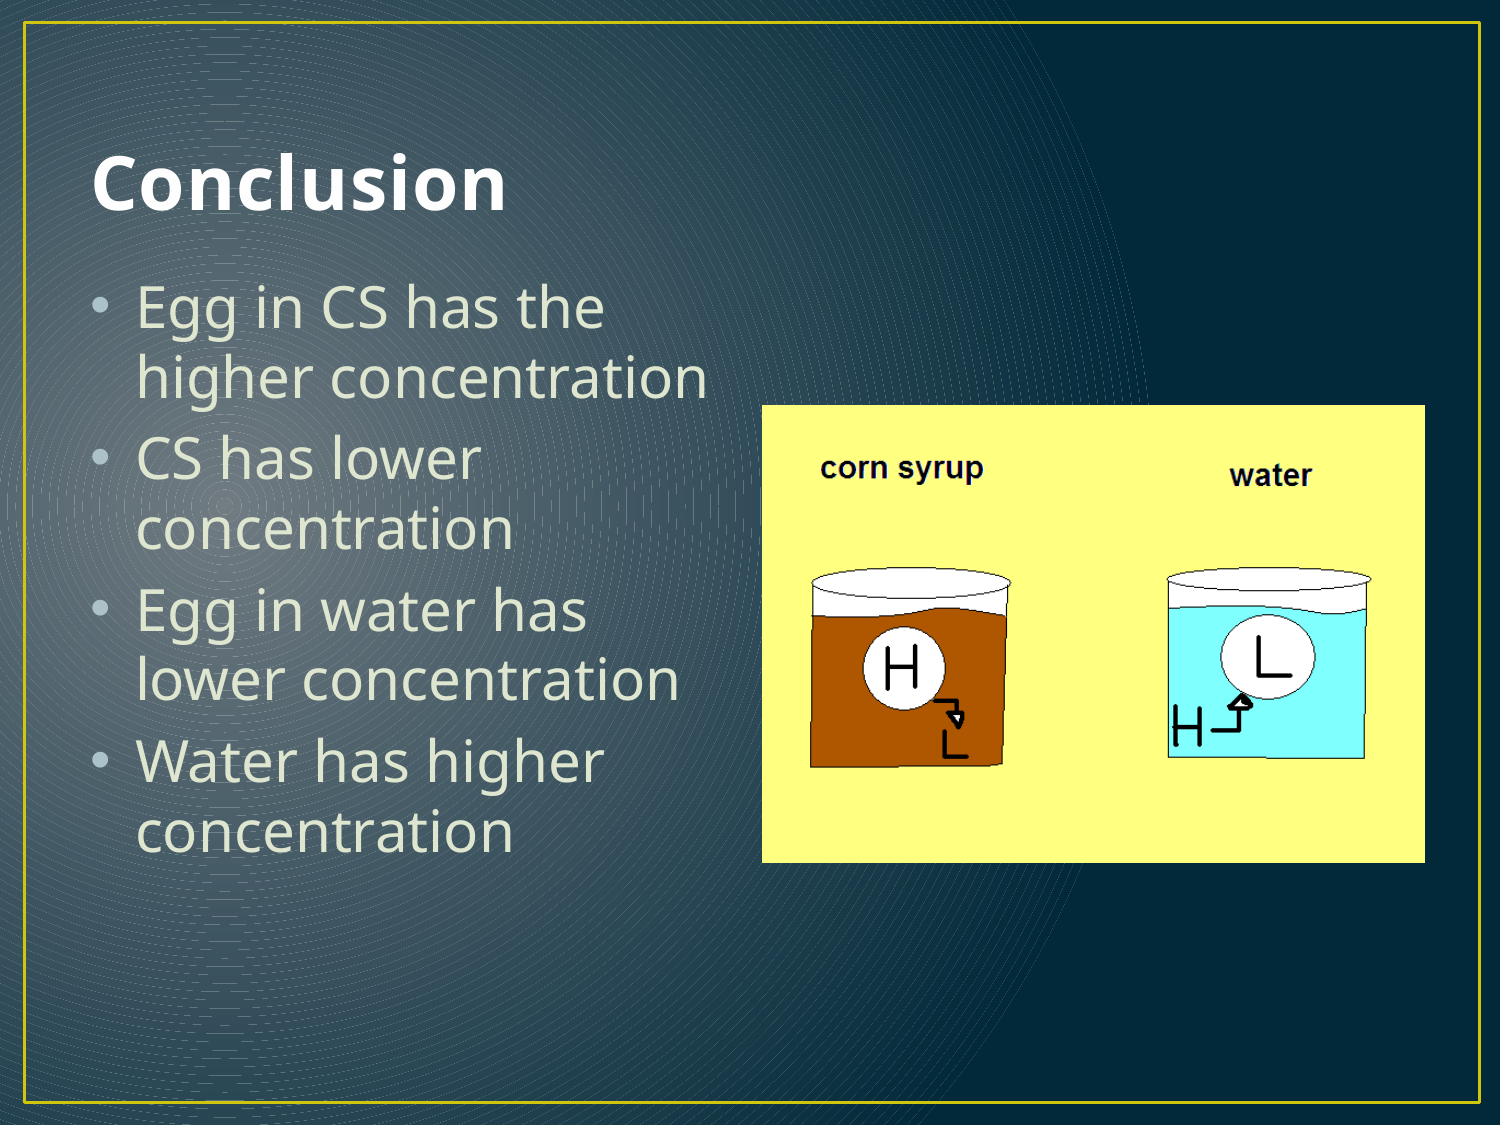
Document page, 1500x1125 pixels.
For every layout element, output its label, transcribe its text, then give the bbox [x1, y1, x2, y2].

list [762, 404, 1426, 863]
title Conclusion [75, 45, 1425, 233]
picture [1042, 867, 1053, 876]
list Egg in CS has the higher concentration CS has lower concentration Egg in water has lower concentration Water has higher concentration [75, 262, 738, 1005]
